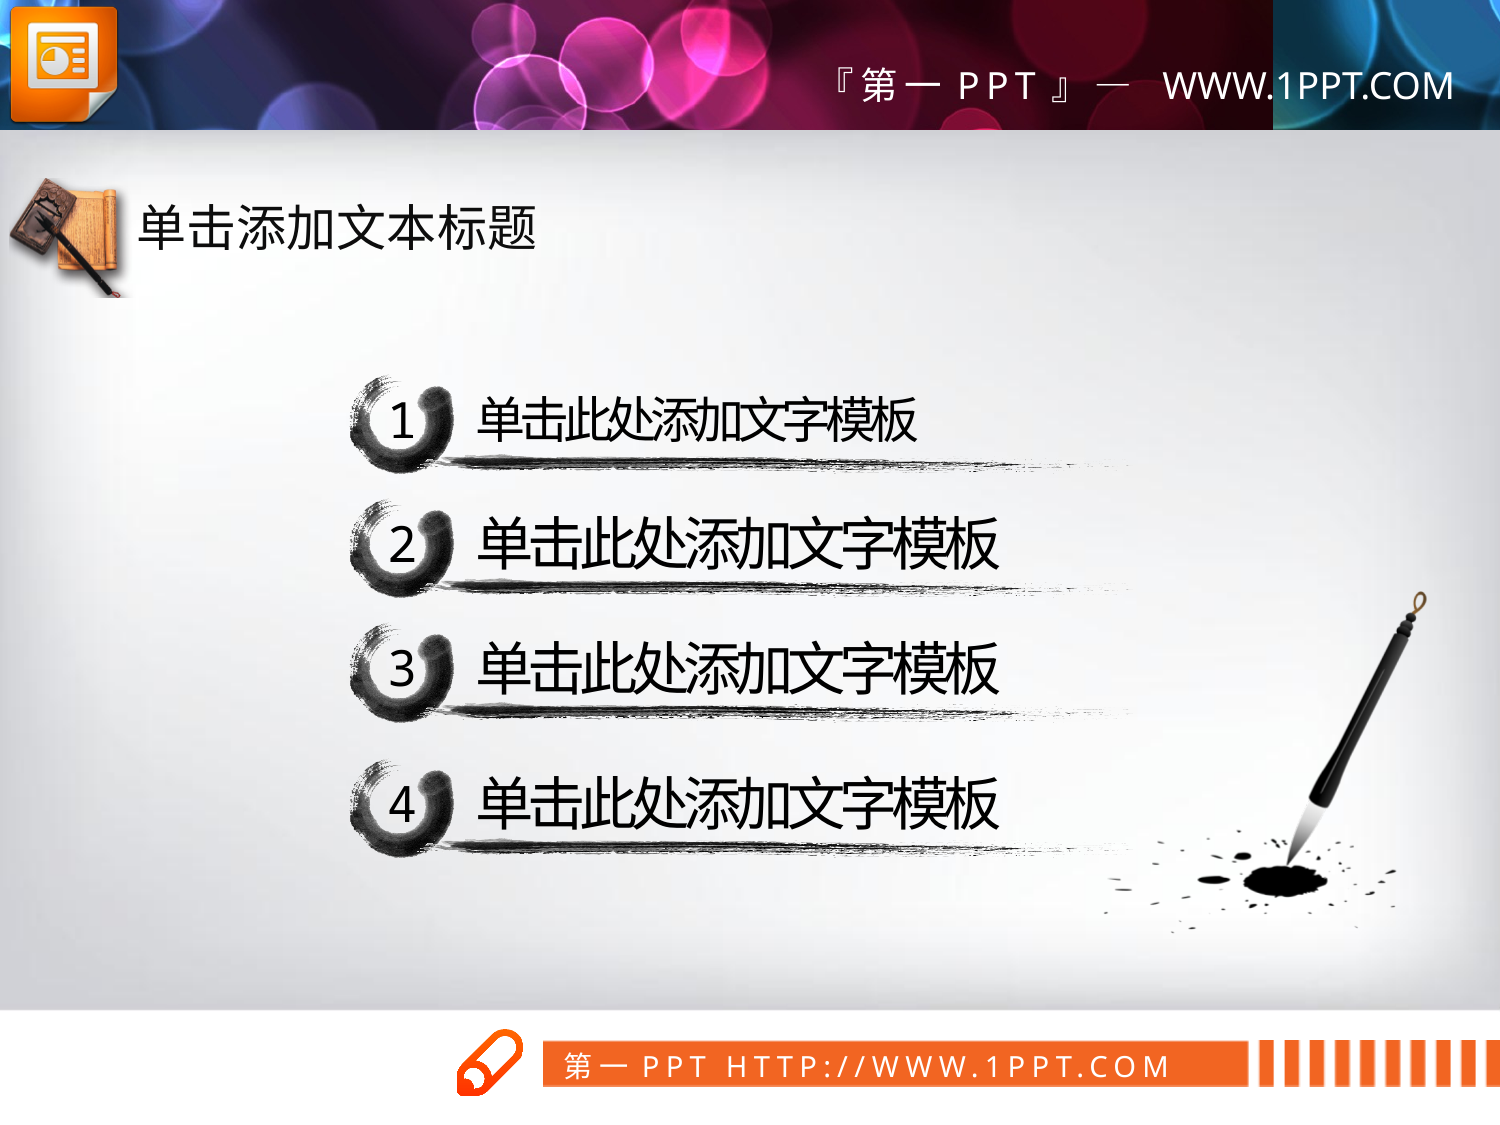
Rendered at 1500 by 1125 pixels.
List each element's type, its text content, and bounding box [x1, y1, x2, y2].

text_box 单击添加文本标题 [154, 186, 562, 267]
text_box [415, 496, 1218, 600]
text_box 1 [334, 350, 470, 474]
text_box 4 [334, 734, 470, 870]
picture [543, 1040, 1500, 1087]
text_box 2 [334, 474, 470, 599]
text_box 3 [334, 599, 470, 734]
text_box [415, 372, 1218, 475]
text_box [415, 756, 1087, 860]
picture [0, 0, 1500, 1012]
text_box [415, 621, 1087, 724]
